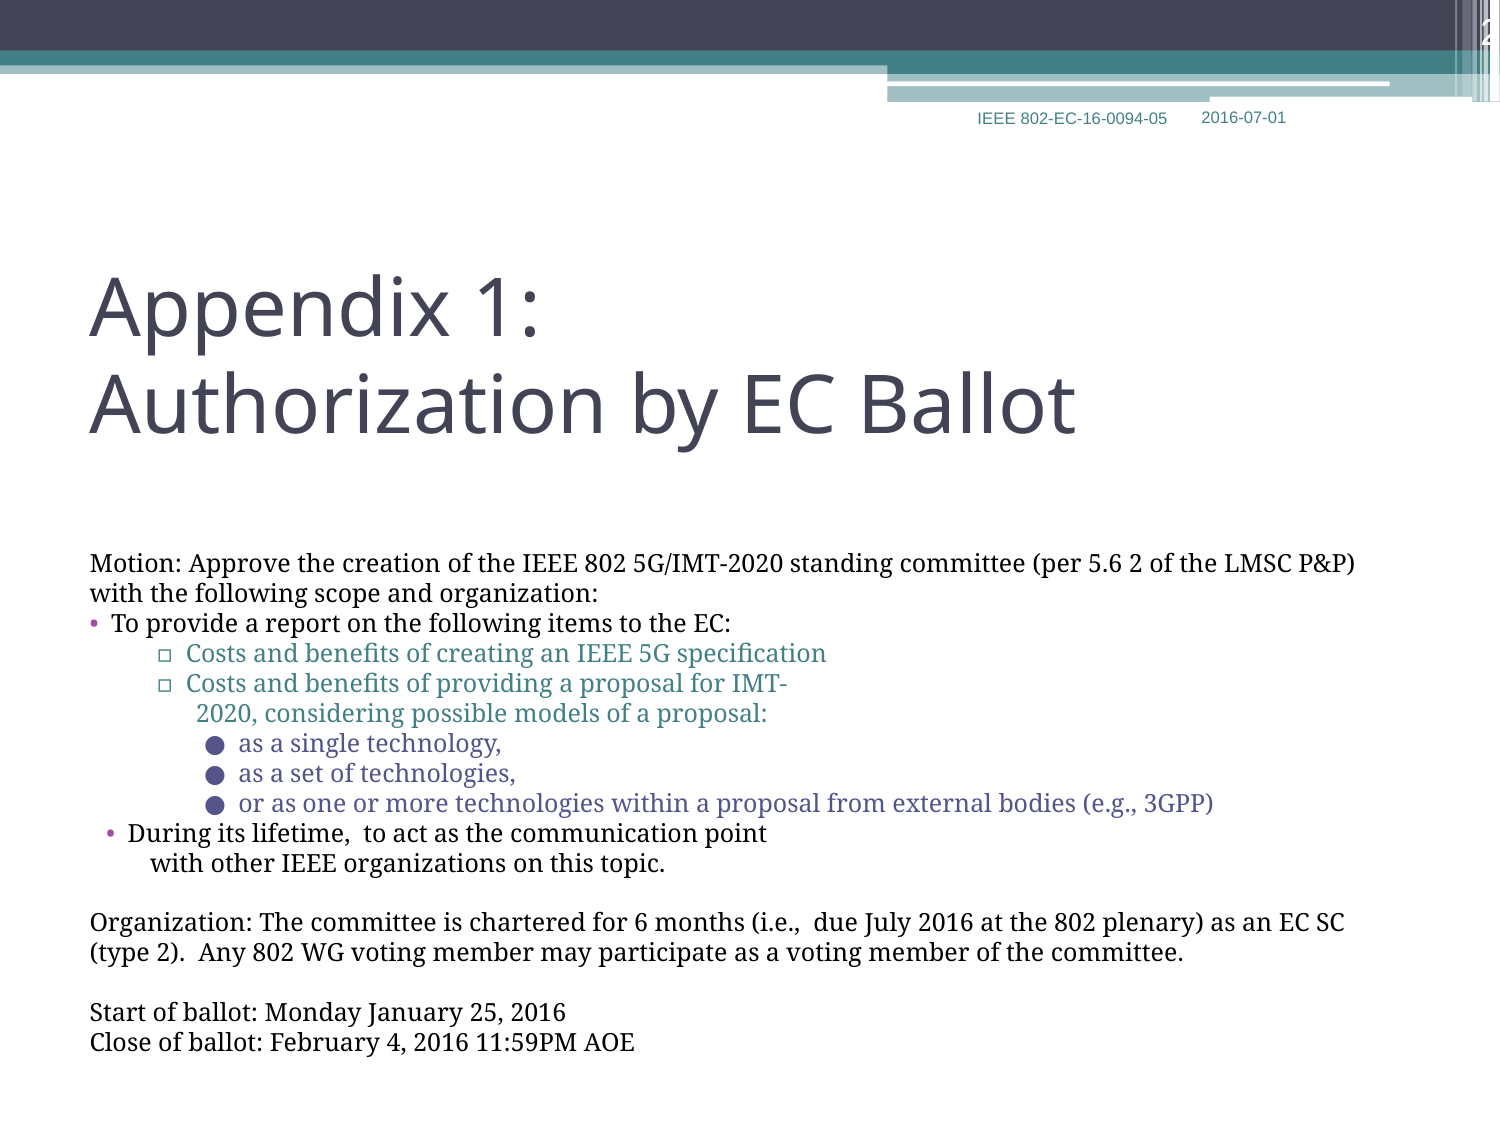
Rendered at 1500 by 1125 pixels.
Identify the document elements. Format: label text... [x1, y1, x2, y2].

text_box [1490, 61, 1500, 102]
text_box Appendix 1: Authorization by EC Ballot Motion: Approve the creation of the IEEE 802 5G/IMT-2020 standing committee (per 5.6 2 of the LMSC P&P) with the following scope and organization: • To provide a report on the following items to the EC: ▫ Costs and benefits of creating an IEEE 5G specification ▫ Costs and benefits of providing a proposal for IMT- 2020, considering possible models of a proposal: ● as a single technology, ● as a set of technologies, ● or as one or more technologies within a proposal from external bodies (e.g., 3GPP) • During its lifetime, to act as the communication point with other IEEE organizations on this topic. Organization: The committee is chartered for 6 months (i.e., due July 2016 at the 802 plenary) as an EC SC (type 2). Any 802 WG voting member may participate as a voting member of the committee. Start of ballot: Monday January 25, 2016 Close of ballot: February 4, 2016 11:59PM AOE [89, 255, 1360, 1057]
text_box 26 [1343, 0, 1500, 61]
